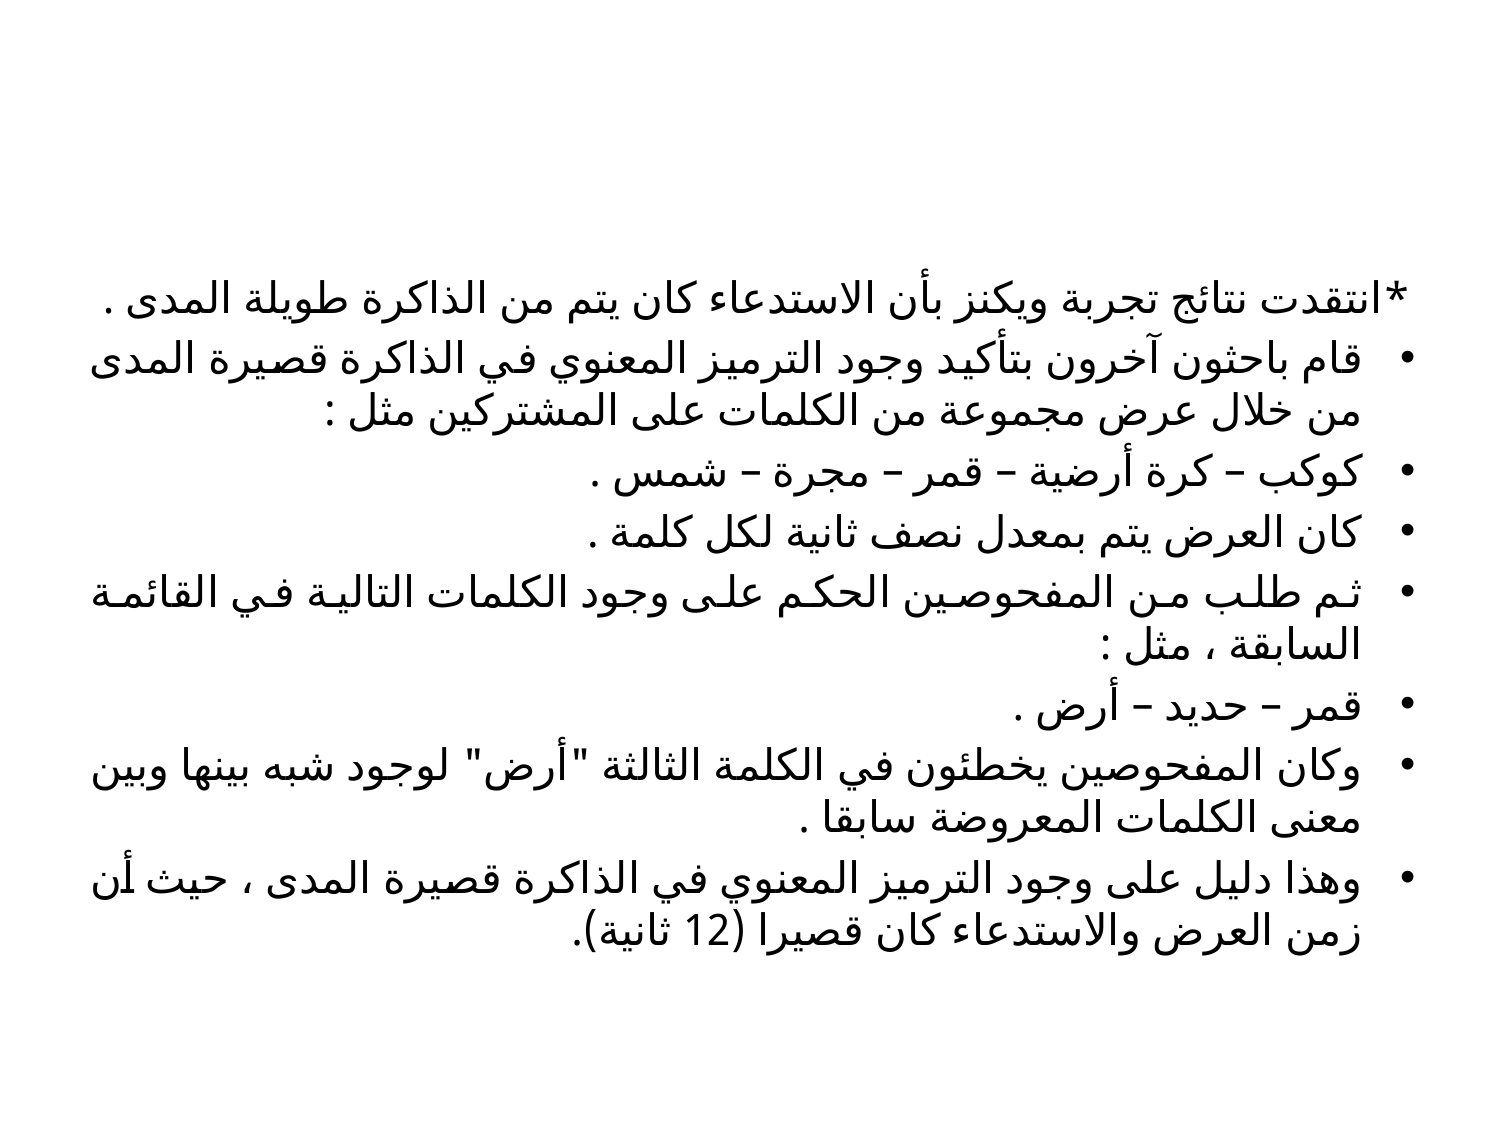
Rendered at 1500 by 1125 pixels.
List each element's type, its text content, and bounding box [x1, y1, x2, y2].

list *انتقدت نتائج تجربة ويكنز بأن الاستدعاء كان يتم من الذاكرة طويلة المدى . قام باحثون آخرون بتأكيد وجود الترميز المعنوي في الذاكرة قصيرة المدى من خلال عرض مجموعة من الكلمات على المشتركين مثل : كوكب – كرة أرضية – قمر – مجرة – شمس . كان العرض يتم بمعدل نصف ثانية لكل كلمة . ثم طلب من المفحوصين الحكم على وجود الكلمات التالية في القائمة السابقة ، مثل : قمر – حديد – أرض . وكان المفحوصين يخطئون في الكلمة الثالثة "أرض" لوجود شبه بينها وبين معنى الكلمات المعروضة سابقا . وهذا دليل على وجود الترميز المعنوي في الذاكرة قصيرة المدى ، حيث أن زمن العرض والاستدعاء كان قصيرا (12 ثانية). [75, 262, 1425, 1005]
